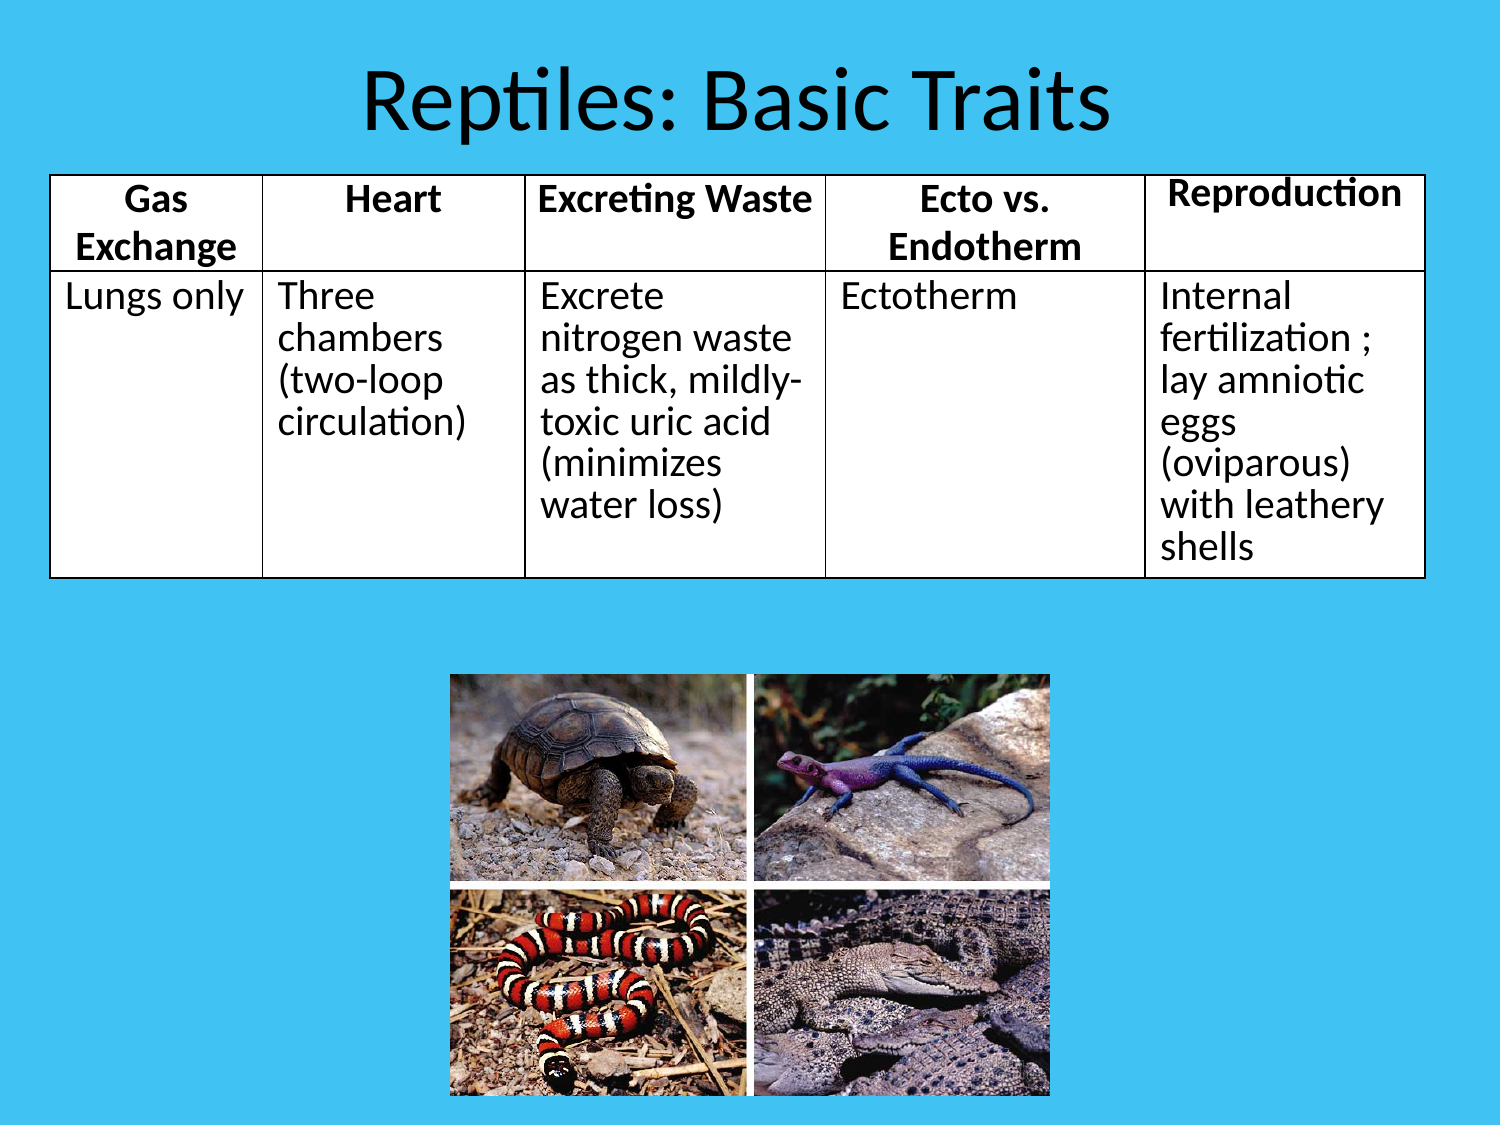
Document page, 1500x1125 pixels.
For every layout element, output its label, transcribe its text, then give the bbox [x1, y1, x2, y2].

title Reptiles: Basic Traits [62, 0, 1413, 174]
table_header Heart [263, 176, 524, 270]
picture [449, 674, 1051, 1096]
table_cell Three chambers (two-loop circulation) [263, 272, 524, 577]
table_cell Internal fertilization ; lay amniotic eggs (oviparous) with leathery shells [1146, 272, 1424, 577]
table_header Gas Exchange [51, 176, 262, 270]
table_header Ecto vs. Endotherm [826, 176, 1144, 270]
table_cell Lungs only [51, 272, 262, 577]
table_header Reproduction [1146, 176, 1424, 270]
table_cell Ectotherm [826, 272, 1144, 577]
table_header Excreting Waste [526, 176, 825, 270]
table_cell Excrete nitrogen waste as thick, mildly-toxic uric acid (minimizes water loss) [526, 272, 825, 577]
